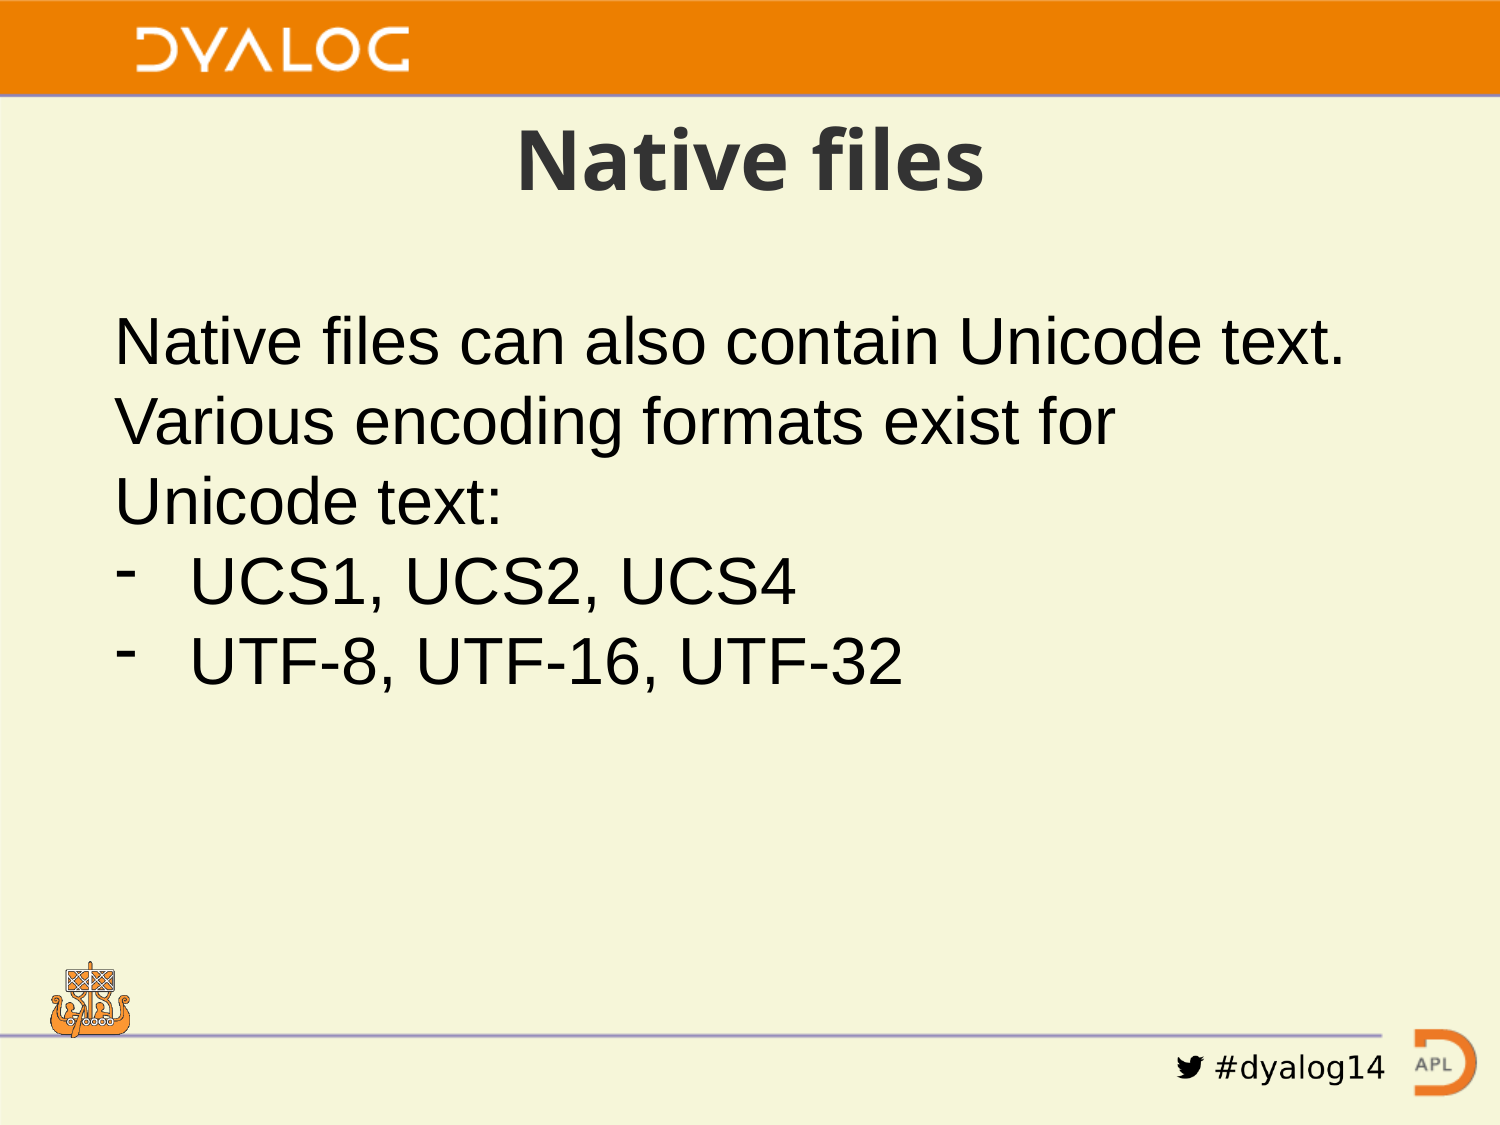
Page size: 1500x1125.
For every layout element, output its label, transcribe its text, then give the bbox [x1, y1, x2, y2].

picture [0, 0, 1500, 1125]
subtitle Native files can also contain Unicode text. Various encoding formats exist for Unicode text: UCS1, UCS2, UCS4 UTF-8, UTF-16, UTF-32 [100, 290, 1388, 925]
title Native files [112, 99, 1388, 268]
